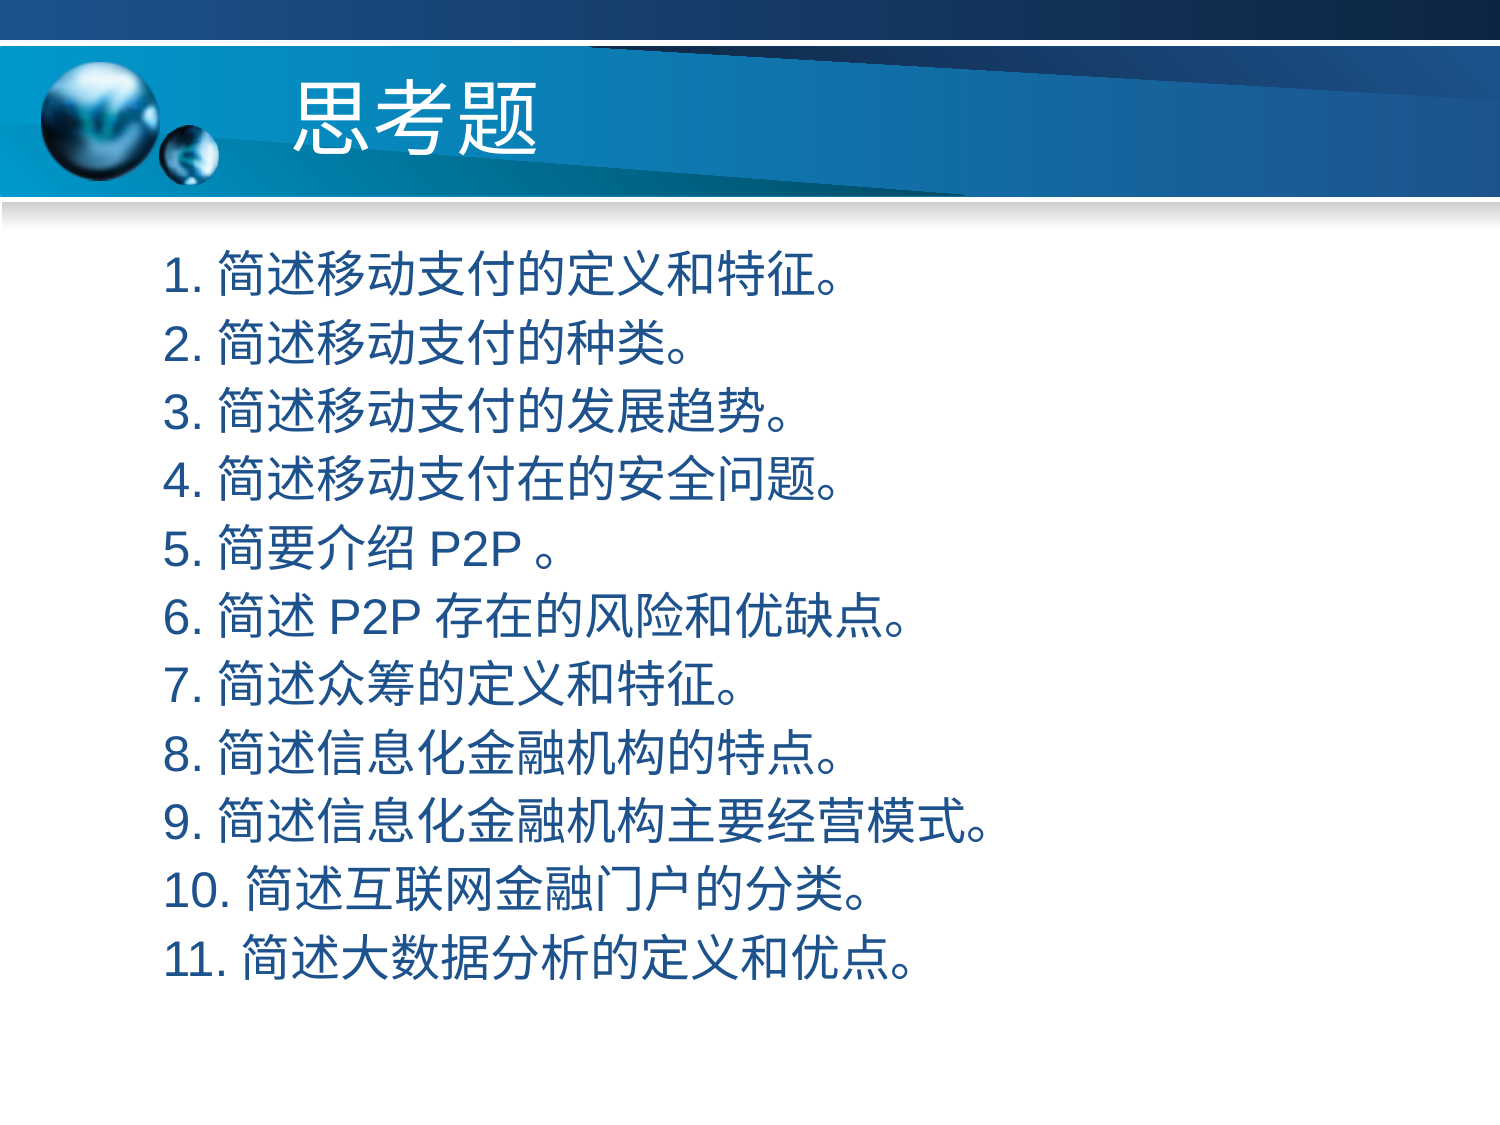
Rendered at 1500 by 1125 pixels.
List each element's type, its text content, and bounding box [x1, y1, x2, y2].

picture [160, 126, 218, 184]
list 1.简述移动支付的定义和特征。 2.简述移动支付的种类。 3.简述移动支付的发展趋势。 4.简述移动支付在的安全问题。 5.简要介绍P2P。 6.简述P2P存在的风险和优缺点。 7.简述众筹的定义和特征。 8.简述信息化金融机构的特点。 9.简述信息化金融机构主要经营模式。 10.简述互联网金融门户的分类。 11.简述大数据分析的定义和优点。 [147, 226, 1353, 1040]
title 思考题 [274, 44, 1363, 188]
picture [42, 63, 159, 180]
